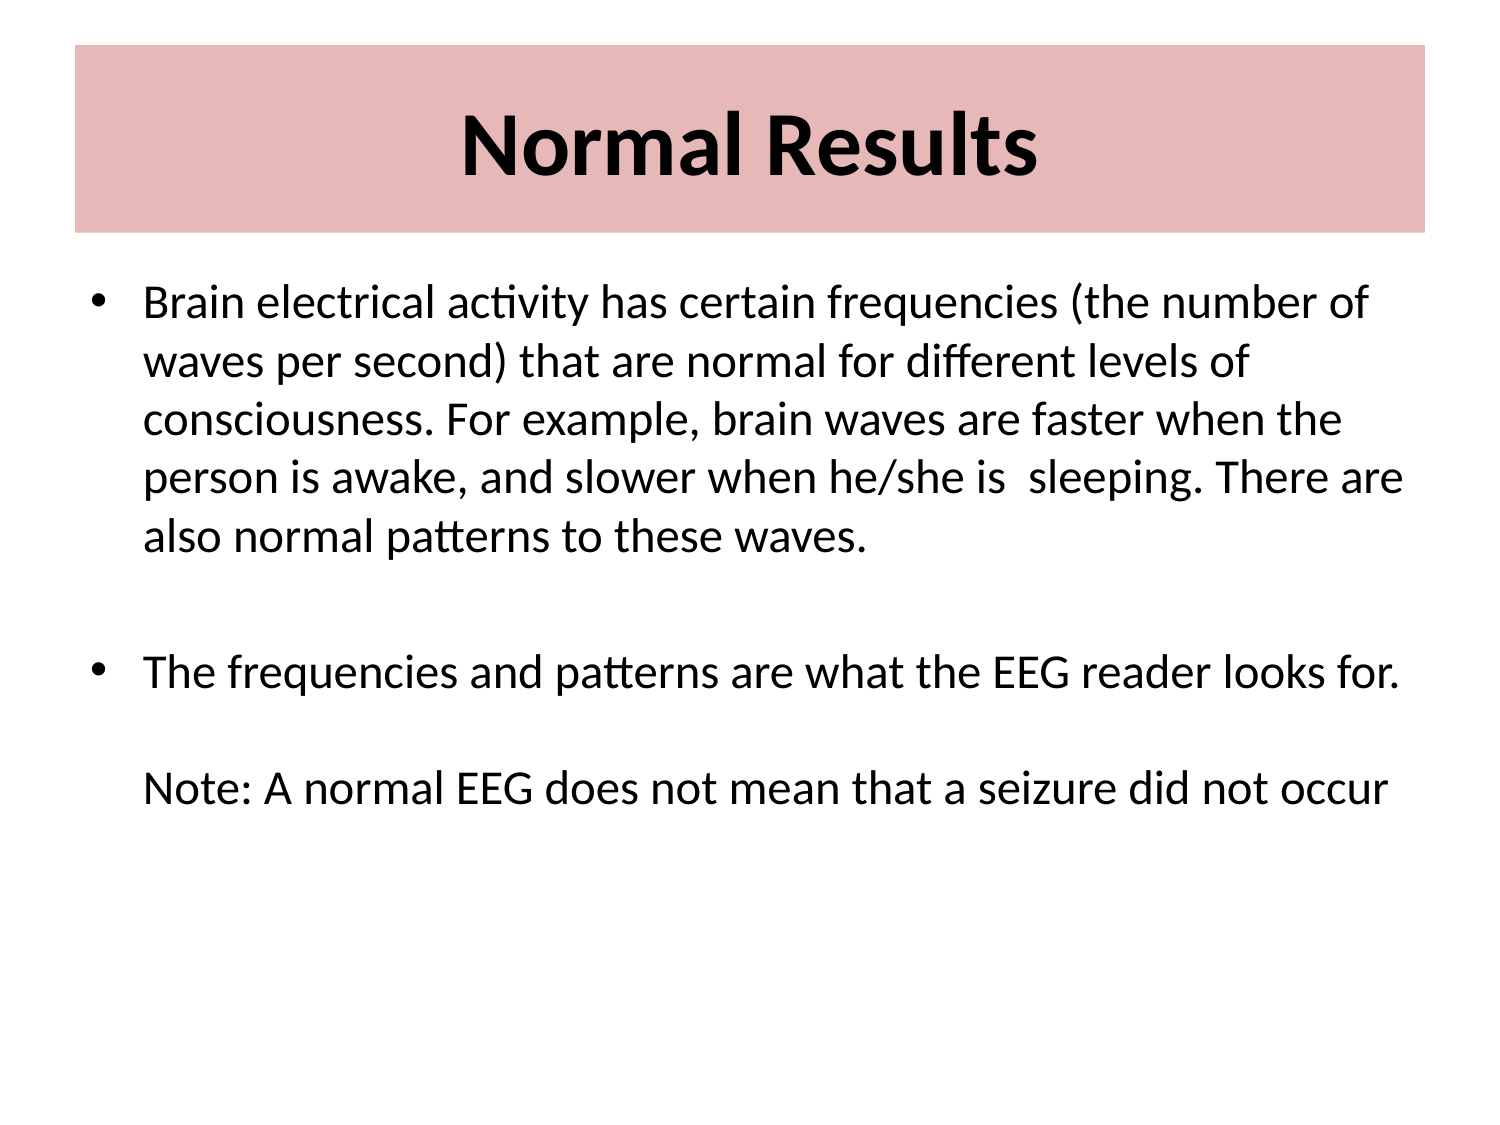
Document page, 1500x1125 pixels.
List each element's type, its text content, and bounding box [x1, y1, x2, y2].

title Normal Results [75, 45, 1425, 233]
list Brain electrical activity has certain frequencies (the number of waves per second) that are normal for different levels of consciousness. For example, brain waves are faster when the person is awake, and slower when he/she is sleeping. There are also normal patterns to these waves. The frequencies and patterns are what the EEG reader looks for. Note: A normal EEG does not mean that a seizure did not occur [75, 262, 1425, 1005]
